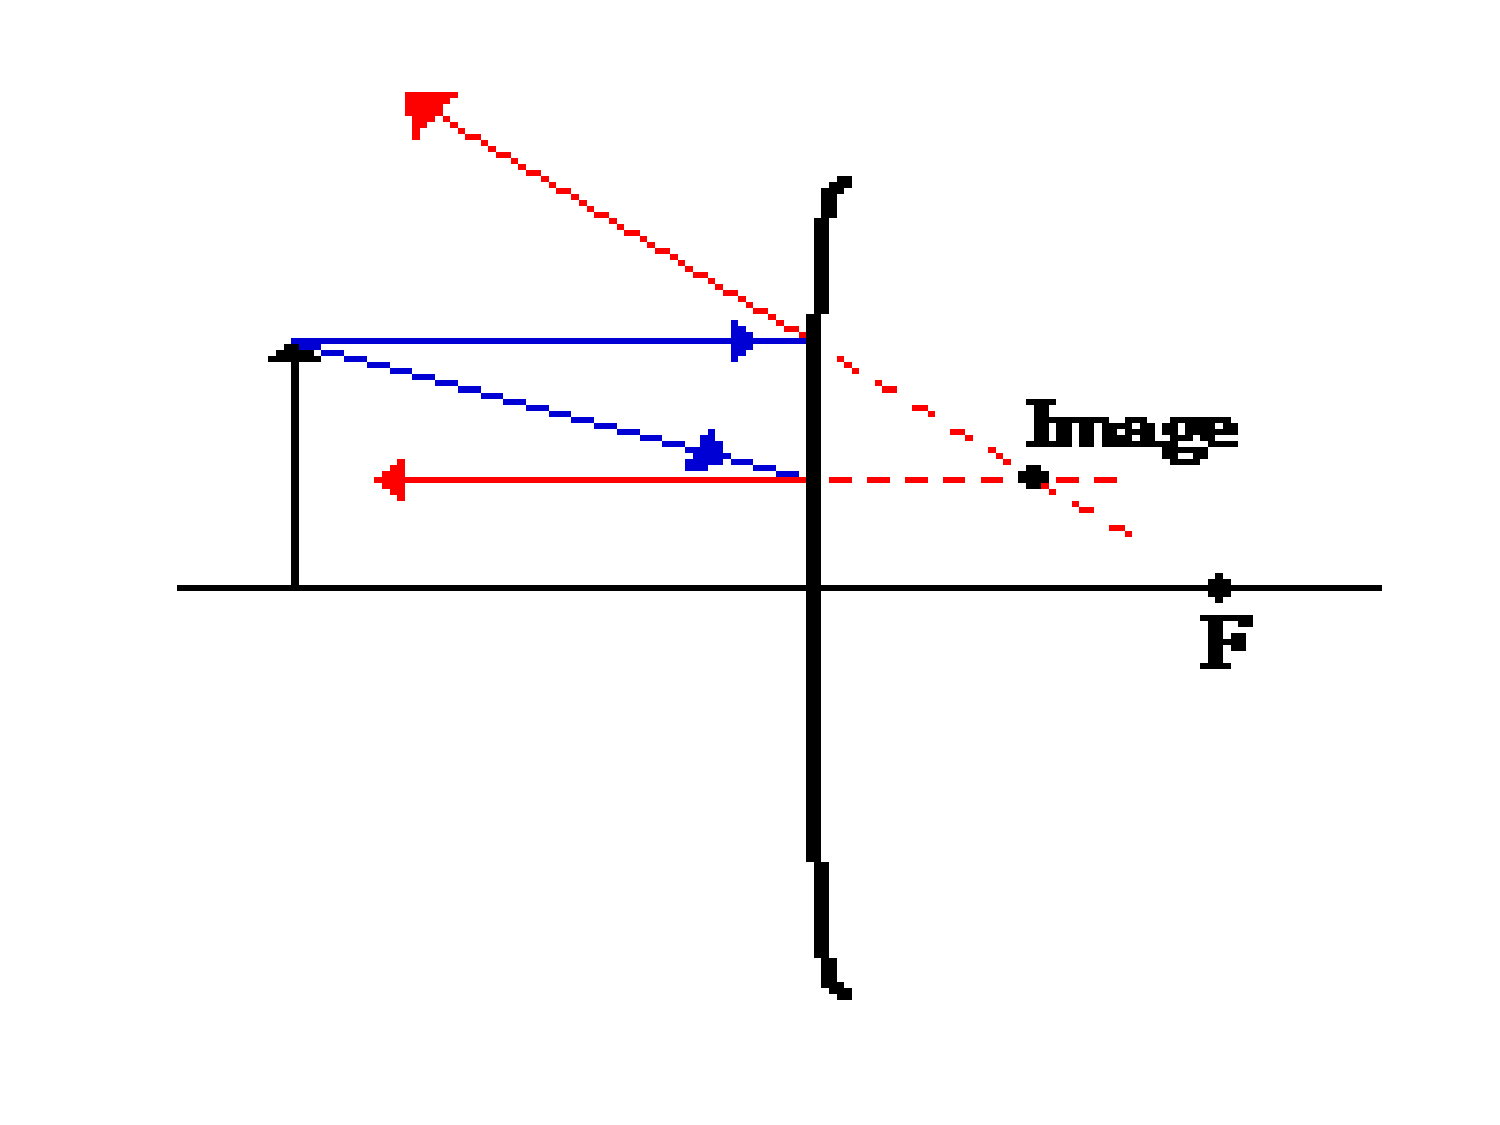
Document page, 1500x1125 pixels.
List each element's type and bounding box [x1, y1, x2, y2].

picture [87, 74, 1413, 1026]
